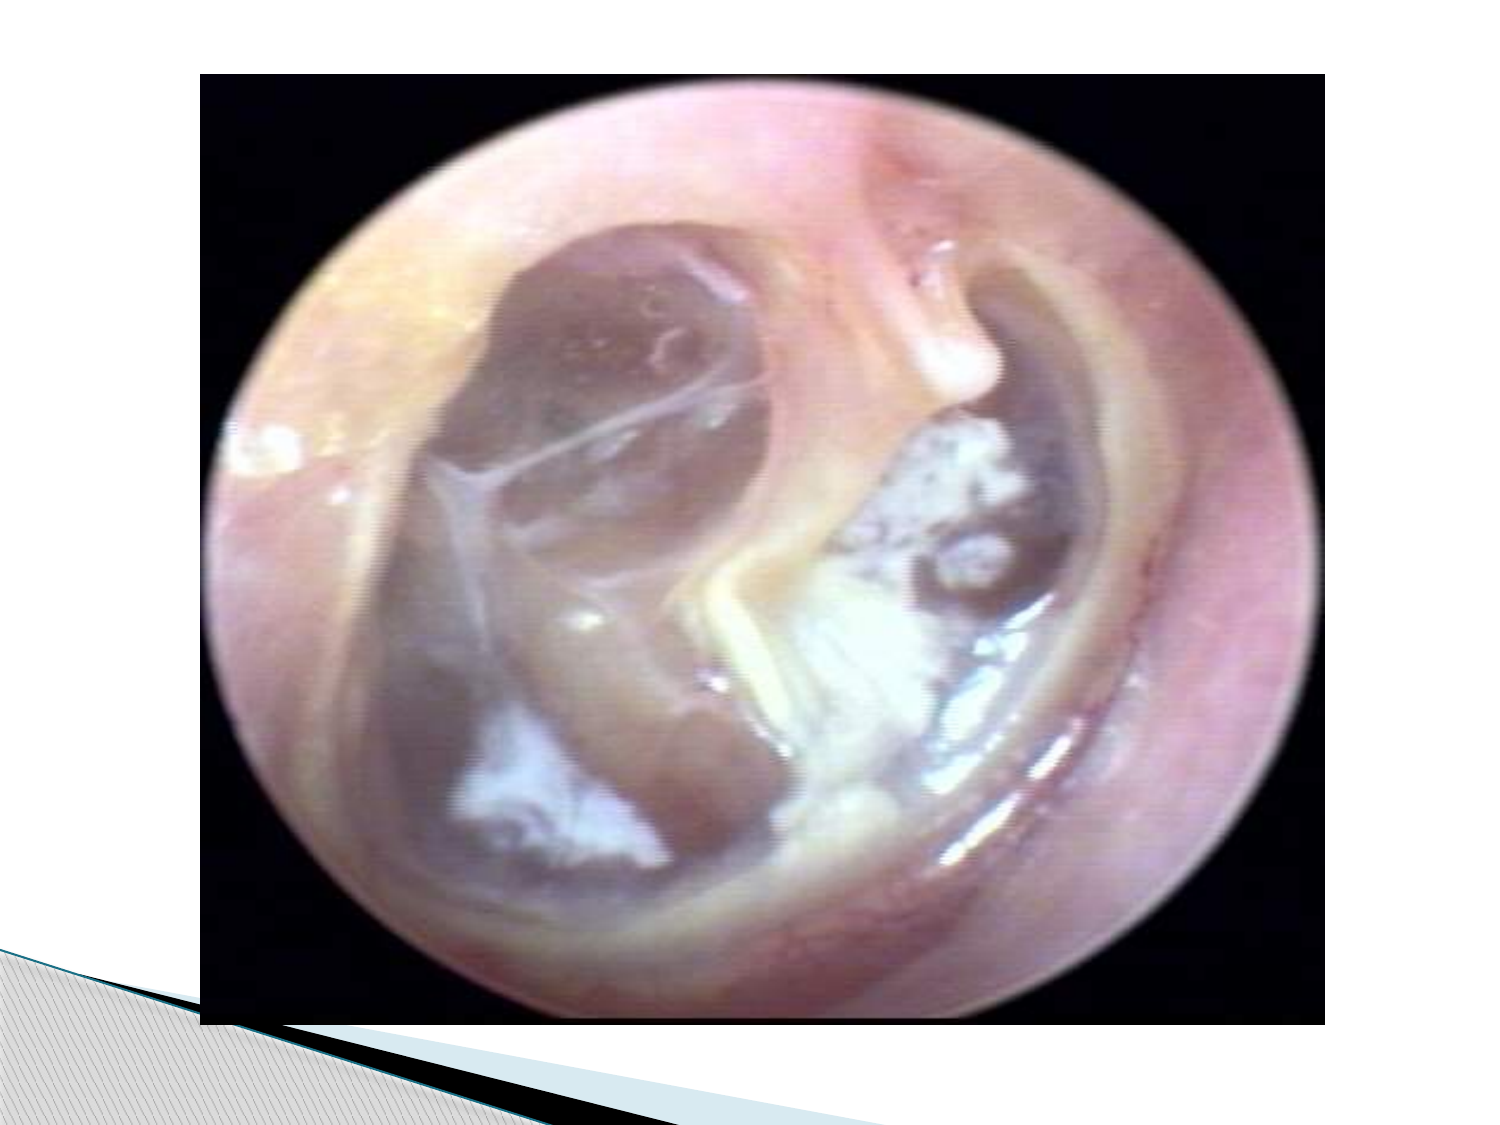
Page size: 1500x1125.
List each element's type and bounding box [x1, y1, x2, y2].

picture [199, 74, 1326, 1026]
